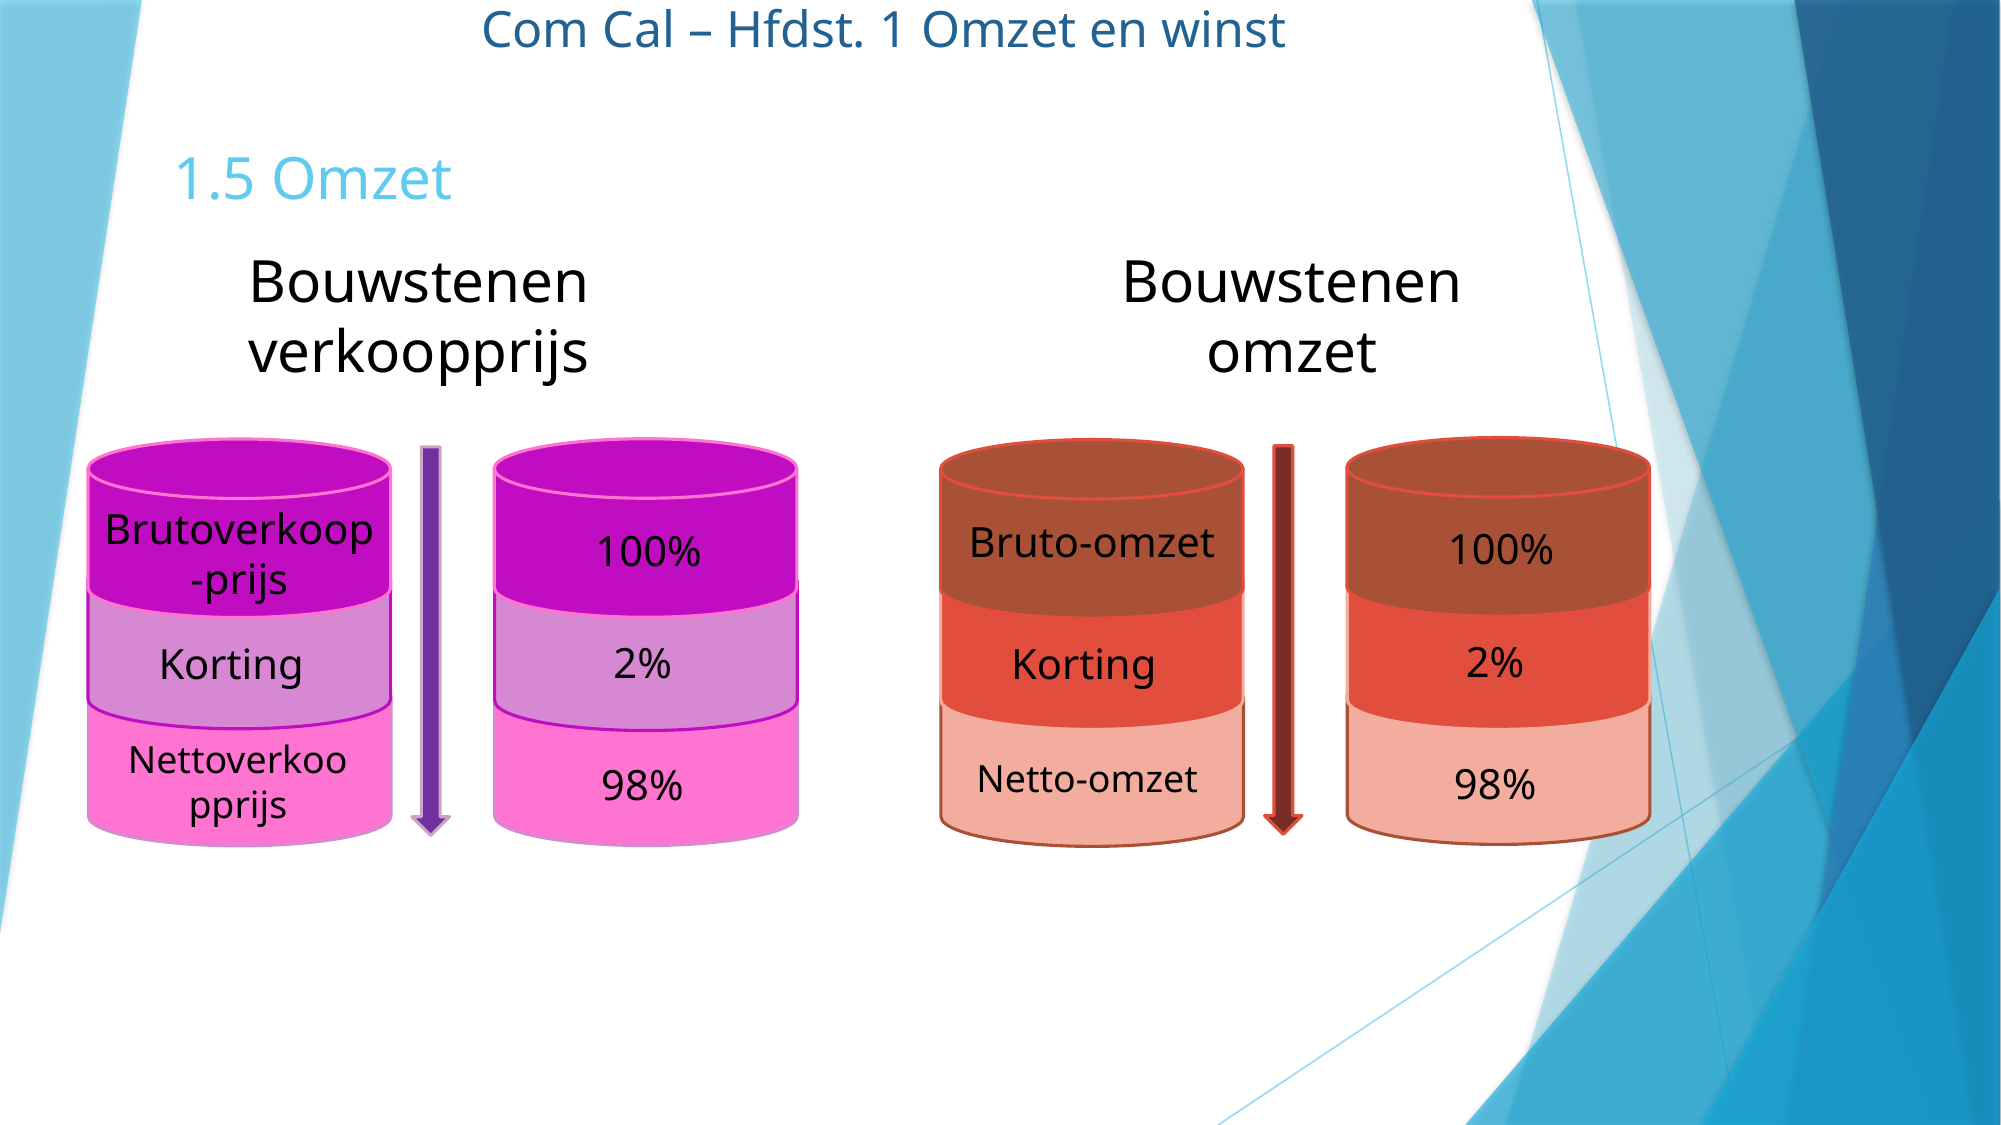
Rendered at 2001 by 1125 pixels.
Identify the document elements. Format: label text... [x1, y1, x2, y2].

text_box Bouwstenen omzet [1101, 237, 1483, 392]
text_box 100% [1350, 516, 1653, 581]
text_box Netto-omzet [952, 747, 1223, 808]
text_box 98% [507, 751, 778, 816]
text_box [493, 704, 799, 848]
text_box Com Cal – Hfdst. 1 Omzet en winst [0, 0, 1769, 66]
text_box [310, 700, 393, 832]
text_box 2% [1379, 628, 1612, 694]
text_box [1345, 435, 1652, 618]
text_box [112, 834, 367, 848]
text_box Bouwstenen verkoopprijs [228, 237, 610, 392]
text_box [1345, 701, 1652, 846]
text_box [130, 610, 349, 620]
text_box [939, 697, 1246, 848]
text_box Brutoverkoop-prijs [87, 495, 391, 610]
text_box [939, 437, 1245, 620]
text_box Korting [967, 630, 1201, 696]
text_box [492, 437, 799, 619]
text_box [86, 702, 169, 831]
text_box 1.5 Omzet [159, 133, 979, 219]
text_box [1263, 444, 1304, 836]
text_box [939, 591, 1245, 731]
text_box 98% [1360, 750, 1631, 815]
text_box 100% [497, 517, 800, 582]
text_box 2% [526, 629, 759, 695]
text_box [86, 589, 393, 731]
text_box Nettoverkoopprijs [102, 728, 373, 834]
text_box [493, 590, 799, 733]
text_box [86, 437, 393, 592]
text_box [1345, 587, 1652, 731]
text_box Bruto-omzet [940, 508, 1244, 574]
text_box Korting [114, 630, 348, 695]
text_box [410, 445, 451, 837]
